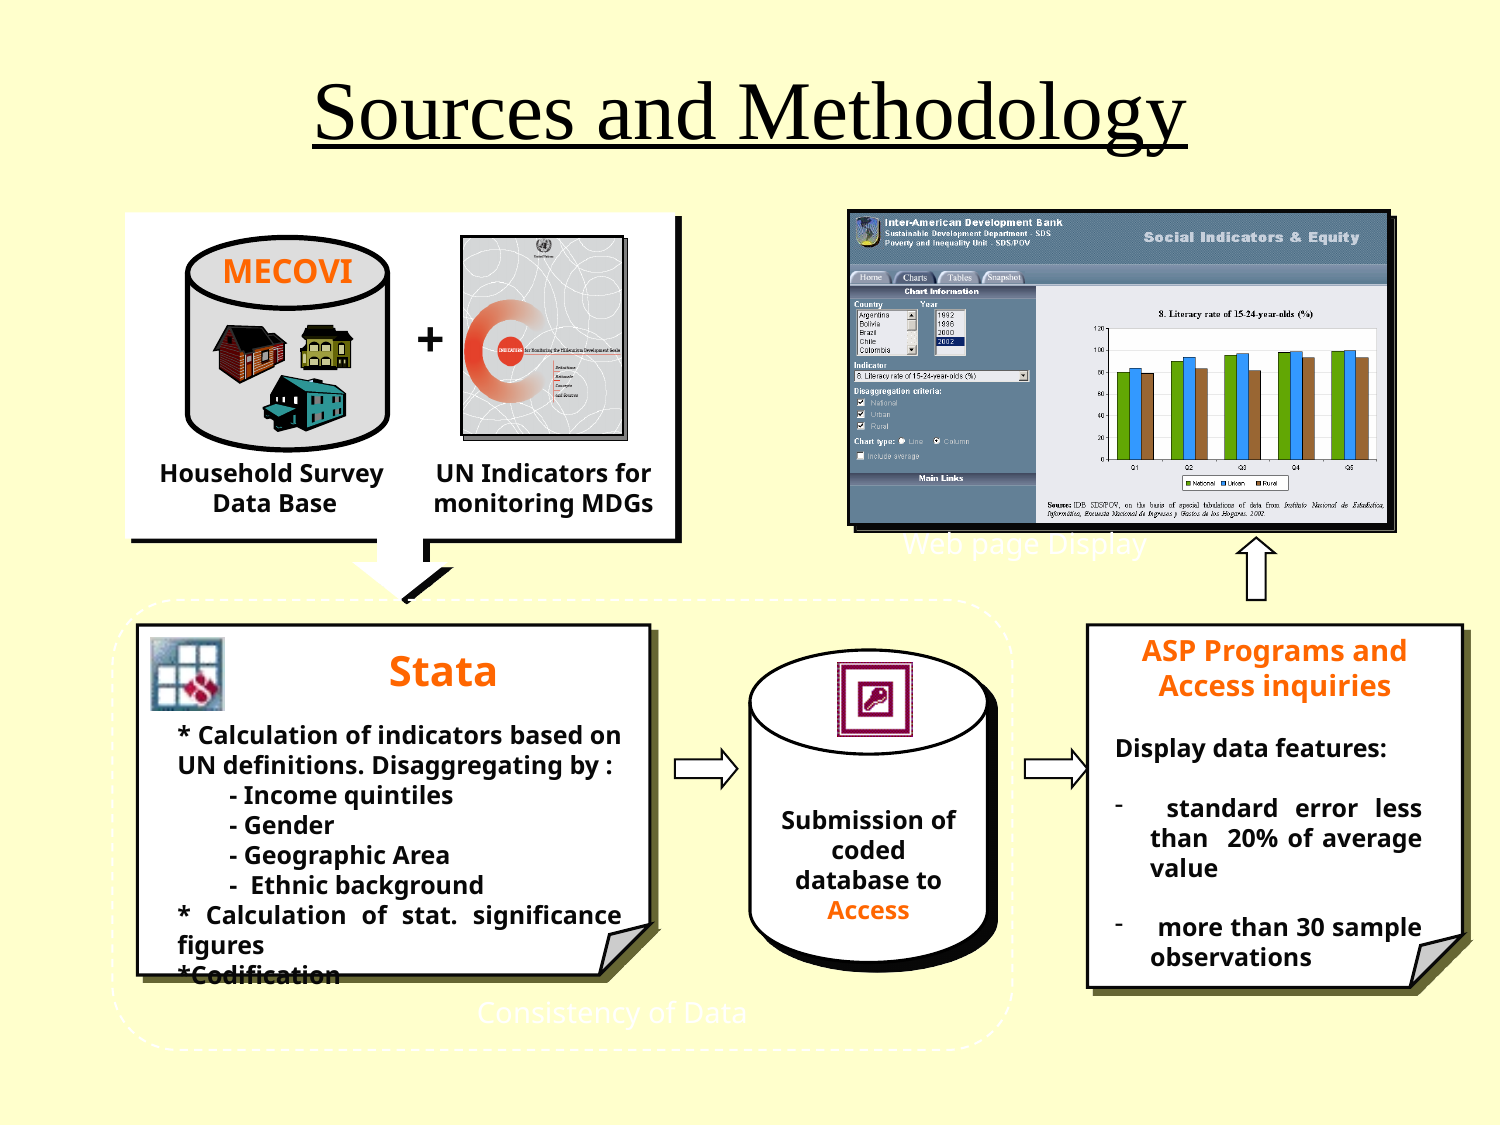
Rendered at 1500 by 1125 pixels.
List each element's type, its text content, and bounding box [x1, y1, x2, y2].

text_box Sources and Methodology [125, 37, 1375, 175]
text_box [849, 212, 1388, 601]
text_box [1024, 624, 1463, 988]
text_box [112, 599, 1013, 1051]
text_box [124, 212, 676, 598]
